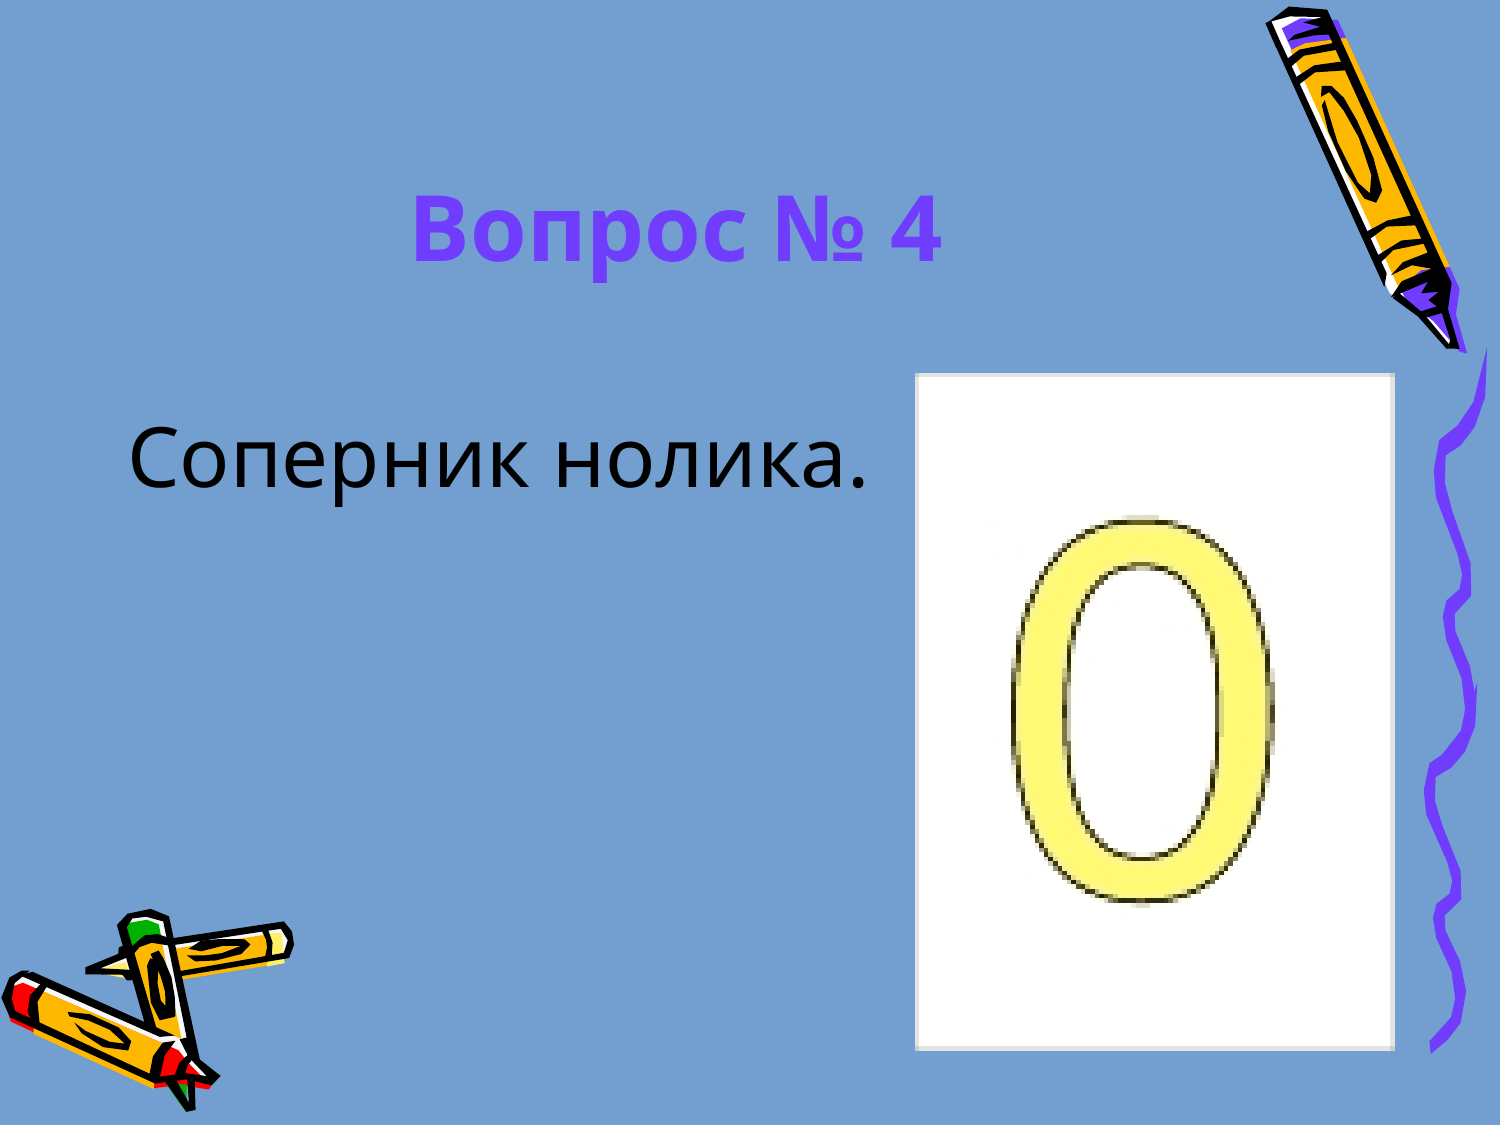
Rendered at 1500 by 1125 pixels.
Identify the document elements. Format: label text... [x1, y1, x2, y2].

list Соперник нолика. [112, 299, 1376, 901]
title Вопрос № 4 [112, 24, 1240, 288]
picture [915, 373, 1395, 1051]
